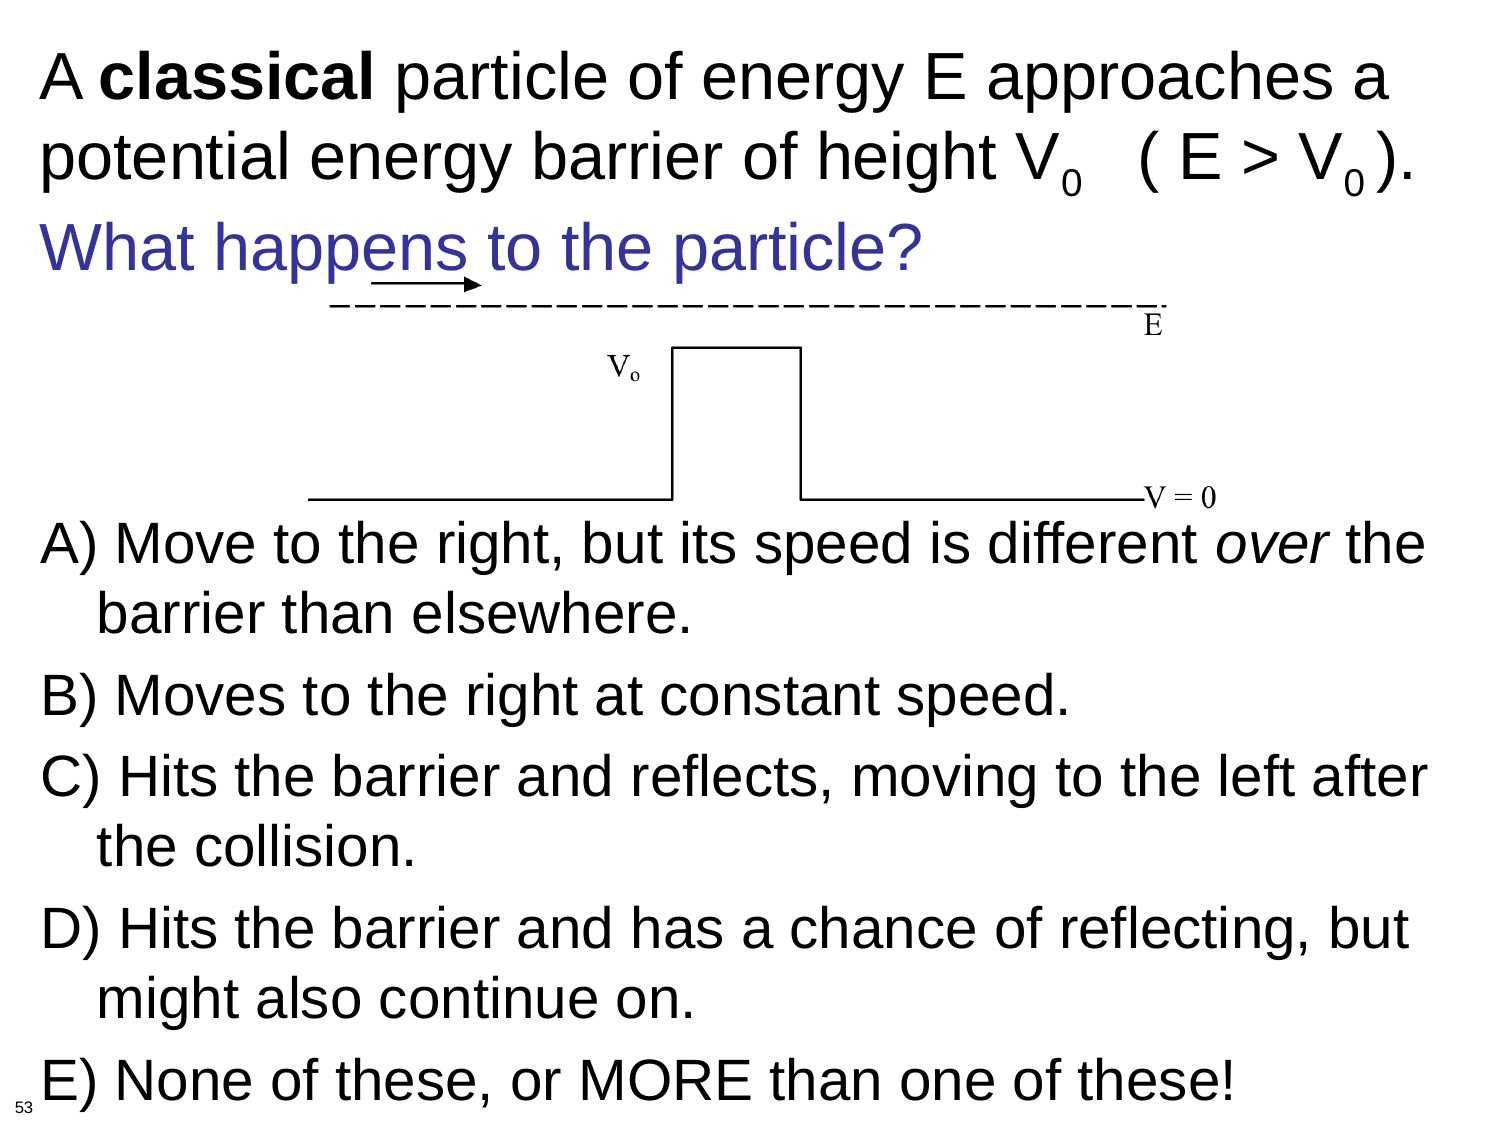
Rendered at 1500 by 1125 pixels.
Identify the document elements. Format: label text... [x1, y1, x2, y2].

text_box 53 [0, 1089, 50, 1125]
title A classical particle of energy E approaches a potential energy barrier of height V0 ( E > V0 ). What happens to the particle? [24, 25, 1471, 294]
picture [200, 261, 1315, 542]
list A) Move to the right, but its speed is different over the barrier than elsewhere. B) Moves to the right at constant speed. C) Hits the barrier and reflects, moving to the left after the collision. D) Hits the barrier and has a chance of reflecting, but might also continue on. E) None of these, or MORE than one of these! [25, 497, 1472, 904]
